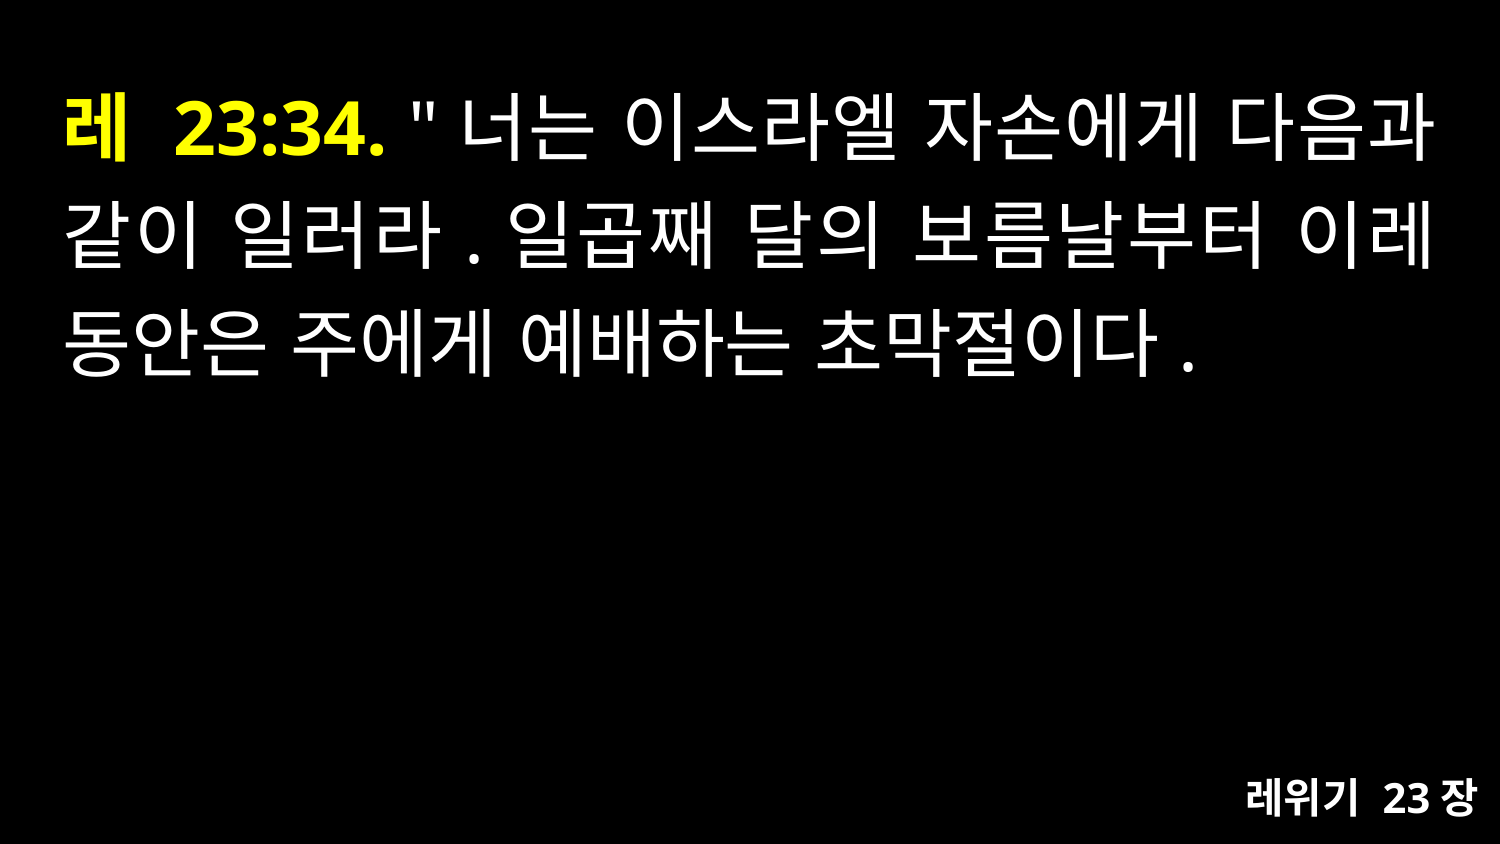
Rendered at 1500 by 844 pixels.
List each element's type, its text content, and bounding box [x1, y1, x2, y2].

subtitle 레위기 23장 [916, 770, 1500, 844]
title 레 23:34. "너는 이스라엘 자손에게 다음과 같이 일러라.일곱째 달의 보름날부터 이레 동안은 주에게 예배하는 초막절이다. [0, 0, 1500, 844]
